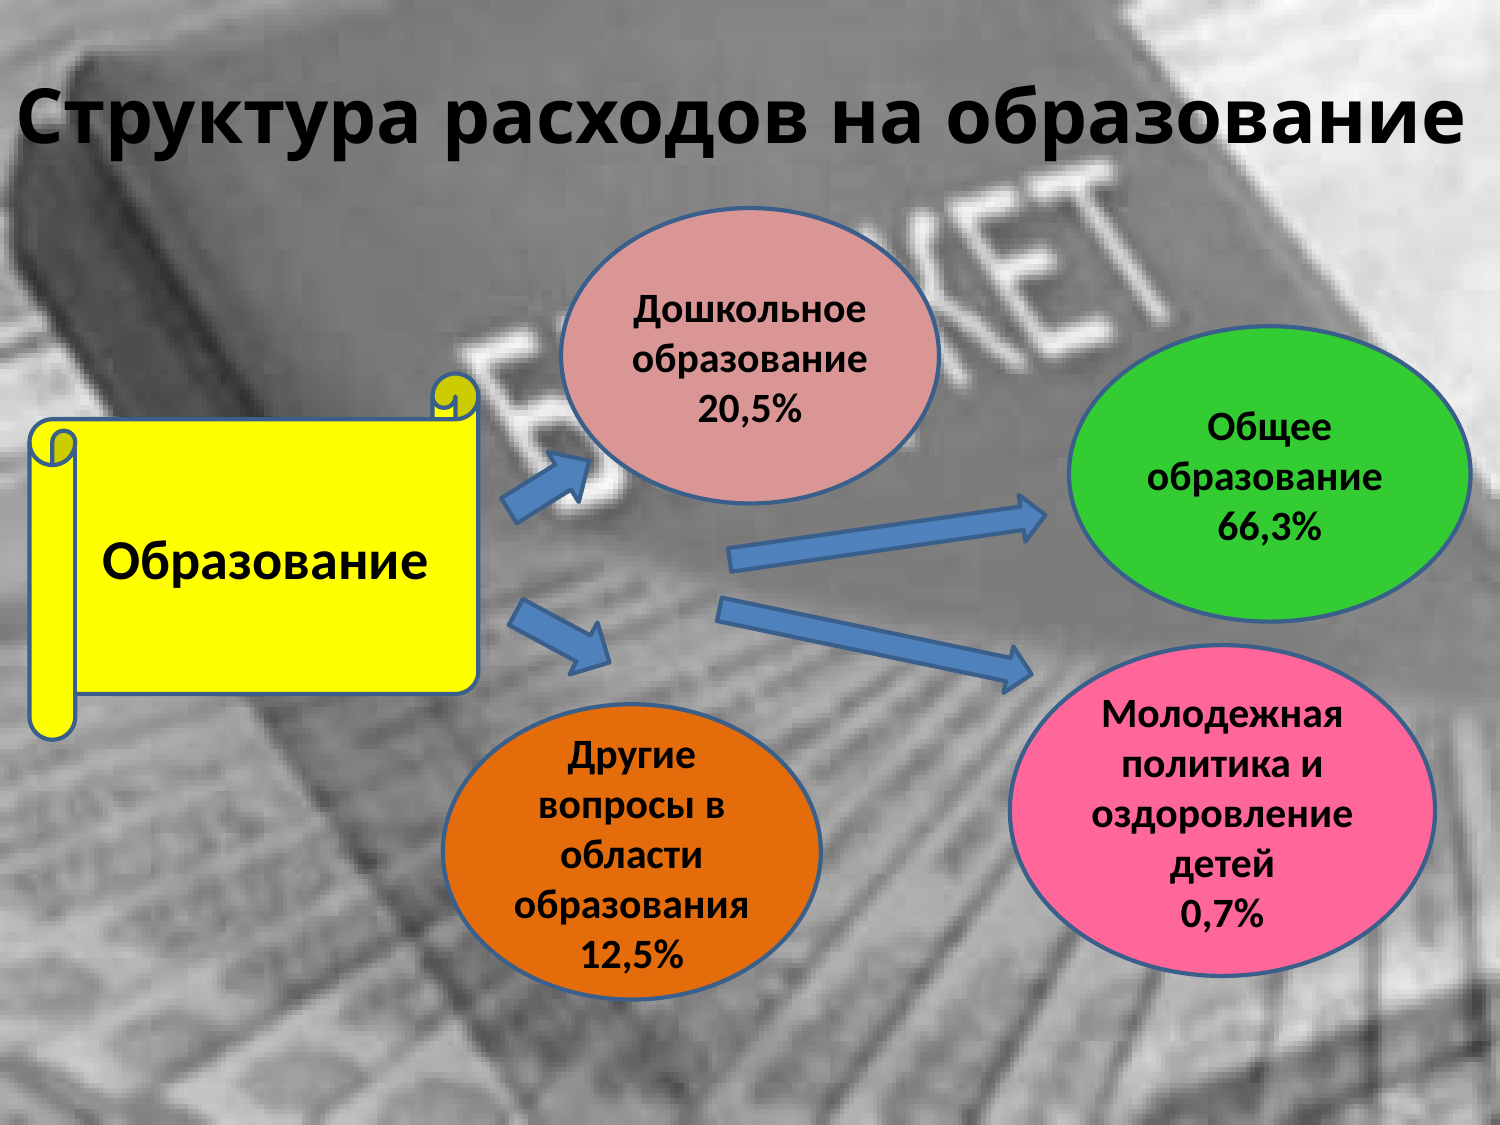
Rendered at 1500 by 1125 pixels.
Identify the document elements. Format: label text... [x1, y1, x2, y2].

title Структура расходов на образование [0, 19, 1483, 207]
text_box [714, 595, 1034, 695]
text_box Молодежная политика и оздоровление детей 0,7% [1007, 643, 1438, 979]
text_box Дошкольное образование 20,5% [558, 205, 942, 506]
text_box [0, 0, 1500, 1125]
text_box [506, 597, 612, 677]
text_box Образование [27, 371, 481, 742]
text_box [725, 493, 1048, 574]
text_box [499, 449, 592, 526]
text_box Общее образование 66,3% [1066, 324, 1473, 624]
text_box Другие вопросы в области образования12,5% [440, 702, 823, 1002]
